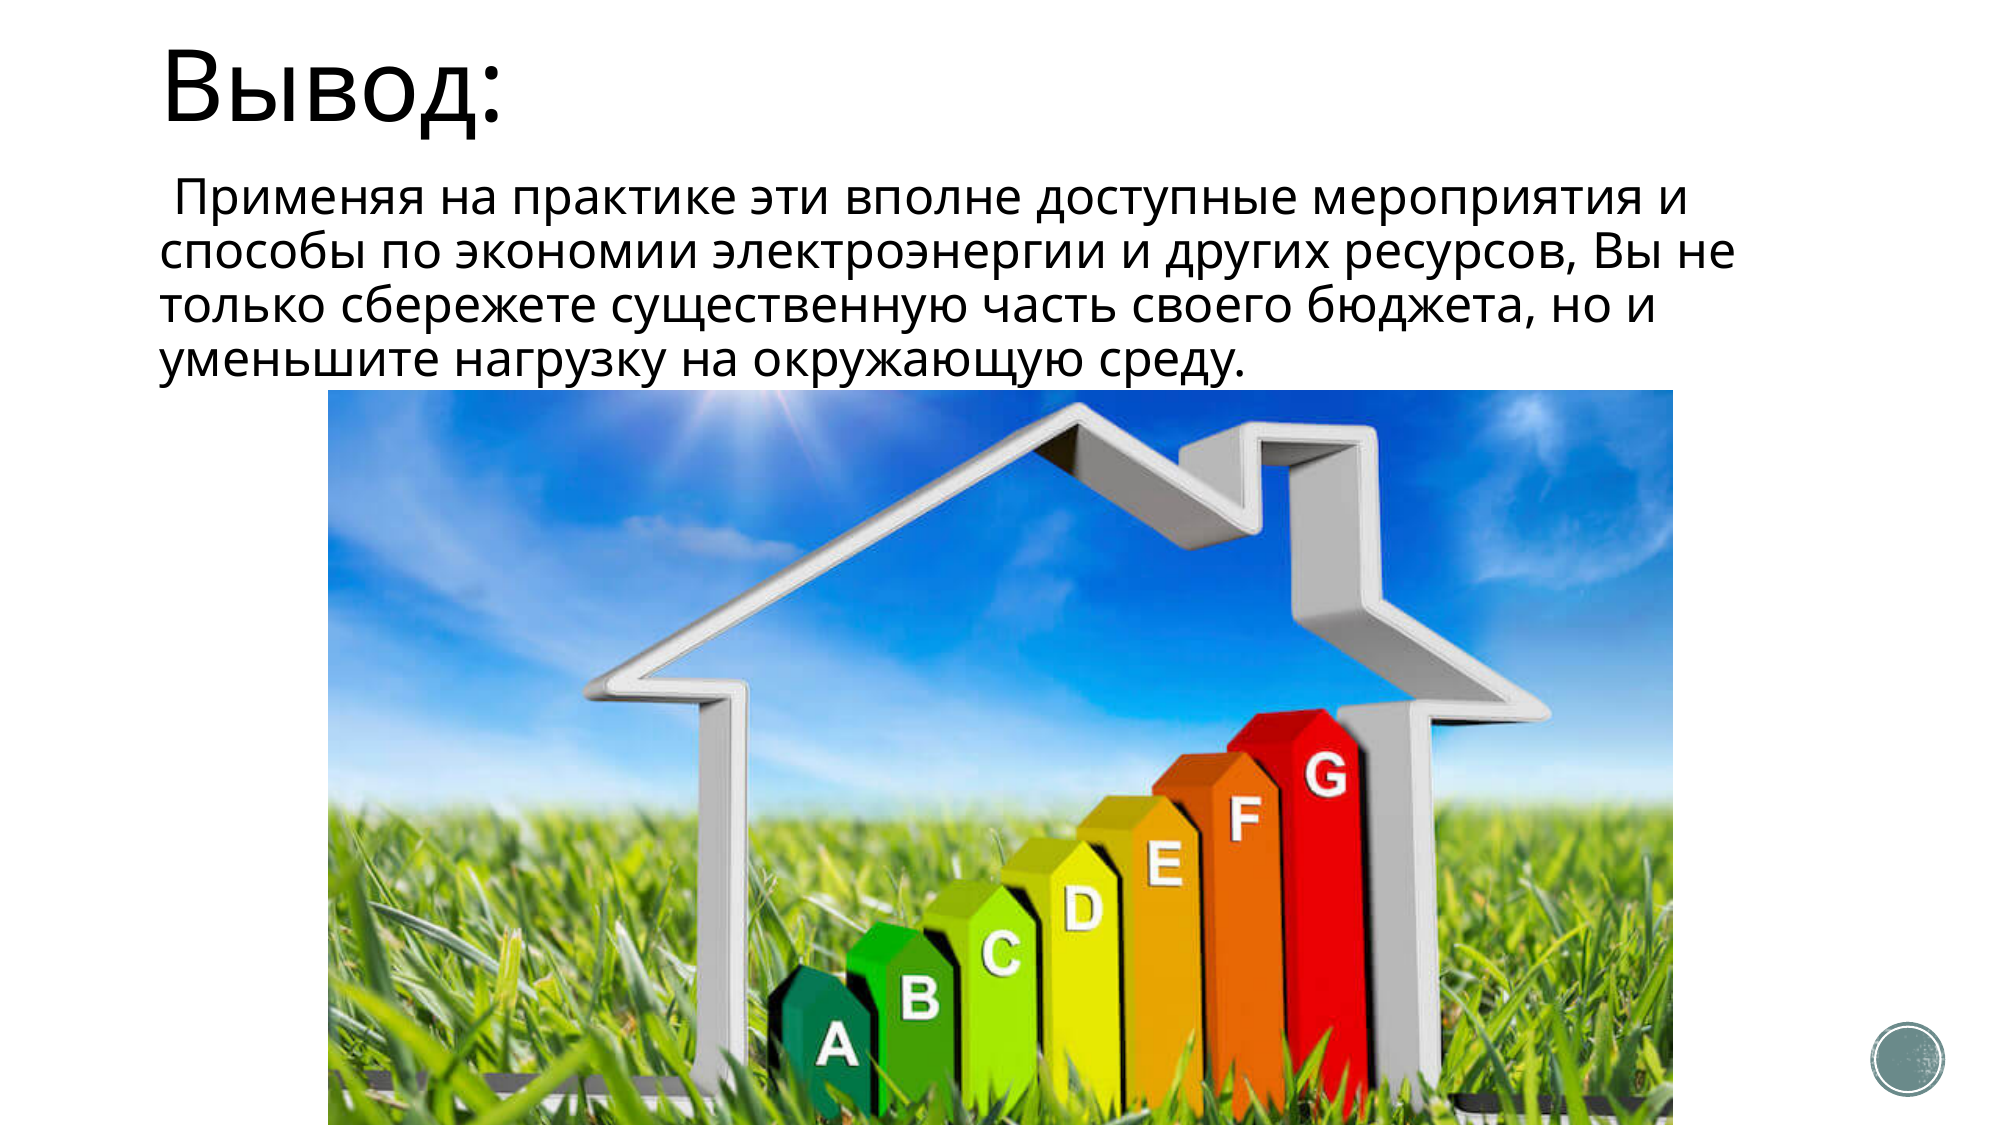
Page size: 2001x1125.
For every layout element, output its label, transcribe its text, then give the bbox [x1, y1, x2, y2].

picture [328, 390, 1673, 1125]
title Вывод: [144, 0, 1795, 163]
list Применяя на практике эти вполне доступные мероприятия и способы по экономии электроэнергии и других ресурсов, Вы не только сбережете существенную часть своего бюджета, но и уменьшите нагрузку на окружающую среду. [144, 163, 1795, 829]
